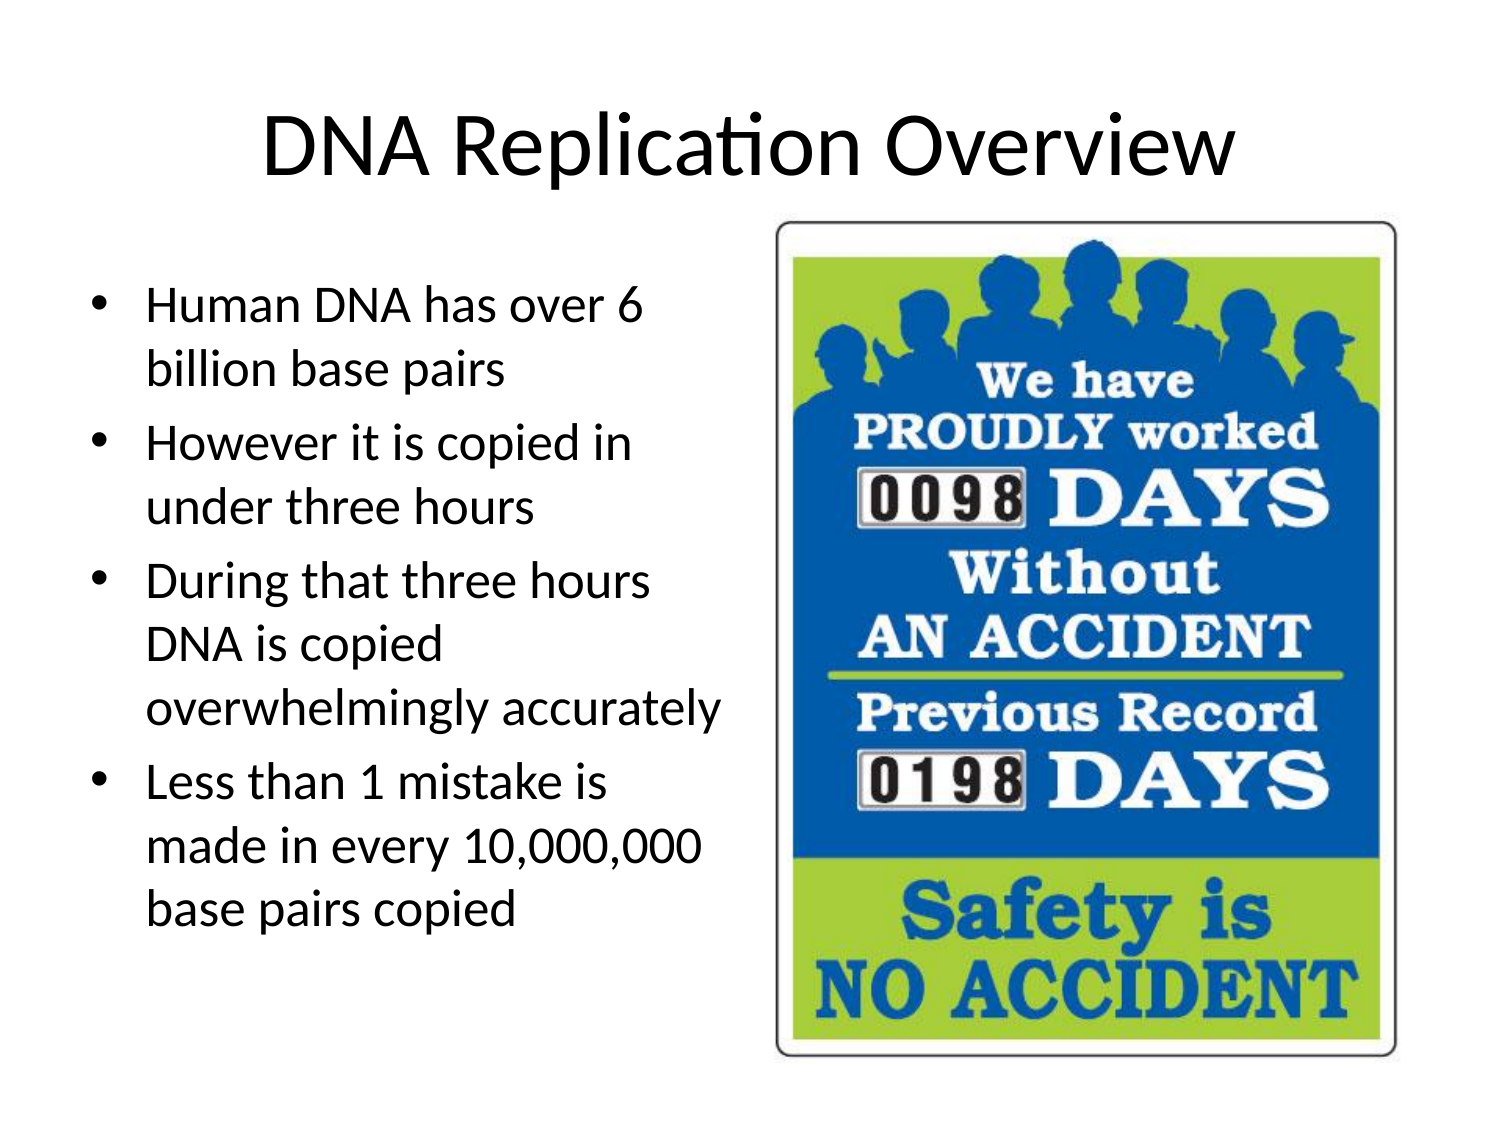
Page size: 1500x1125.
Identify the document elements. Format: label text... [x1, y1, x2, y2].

title DNA Replication Overview [75, 45, 1425, 233]
list Human DNA has over 6 billion base pairs However it is copied in under three hours During that three hours DNA is copied overwhelmingly accurately Less than 1 mistake is made in every 10,000,000 base pairs copied [75, 262, 738, 1005]
picture [762, 212, 1410, 1071]
